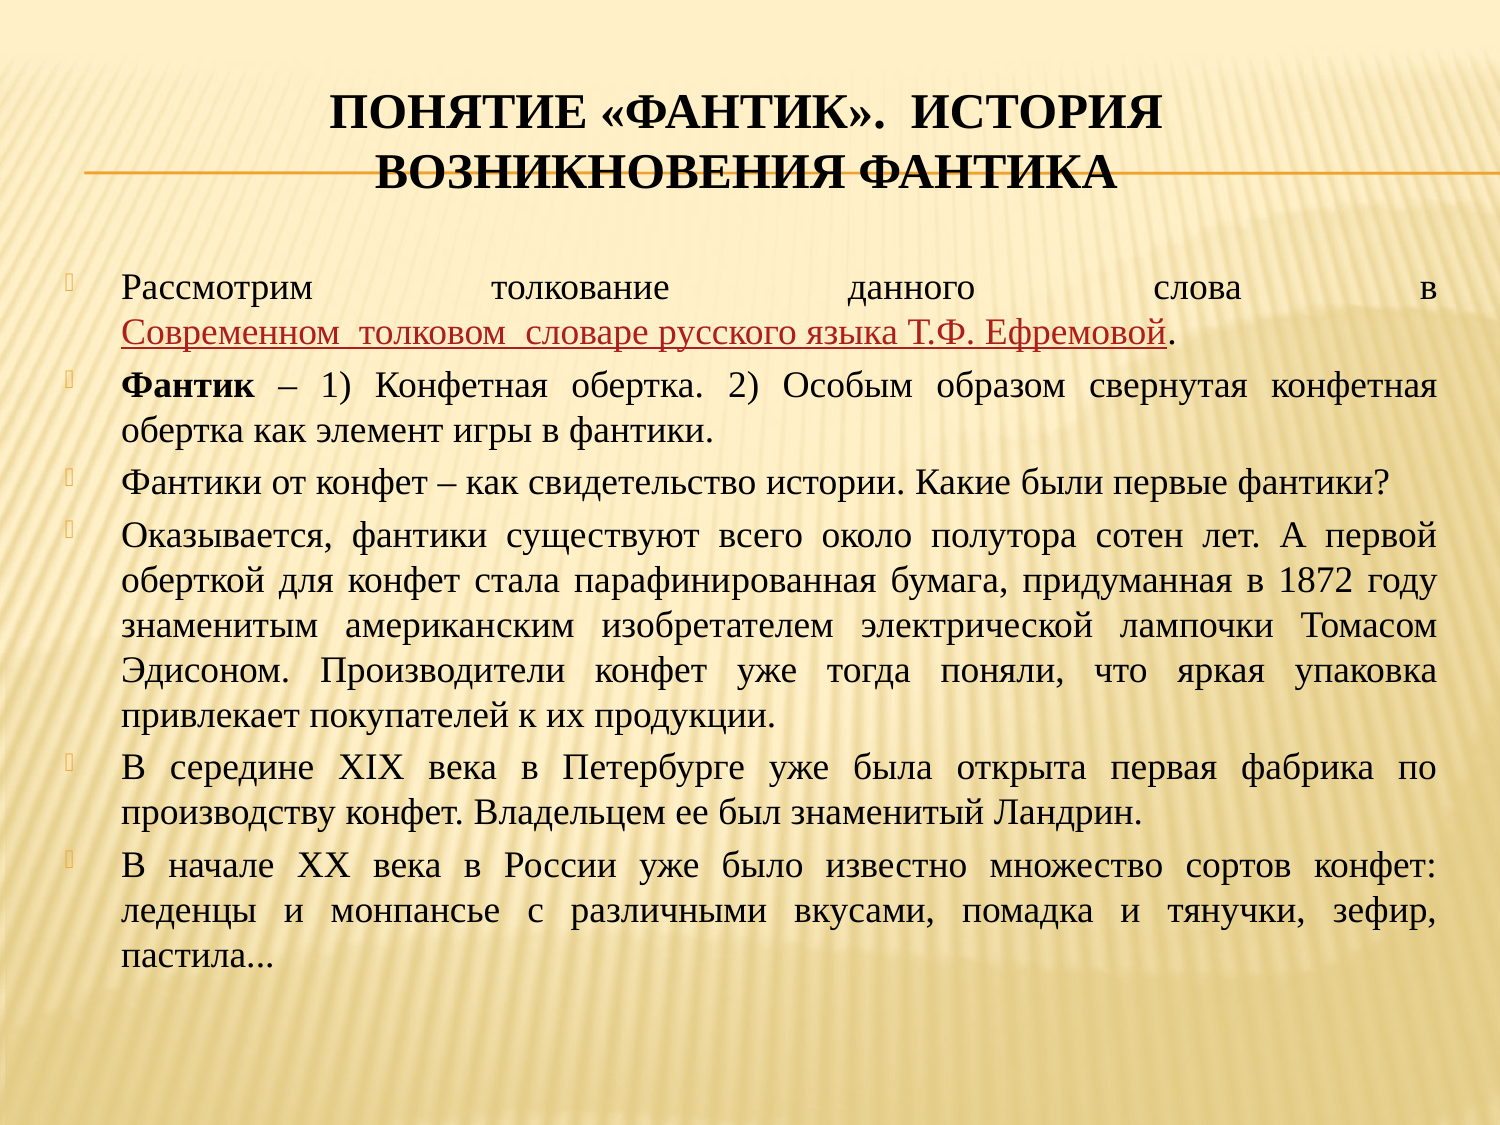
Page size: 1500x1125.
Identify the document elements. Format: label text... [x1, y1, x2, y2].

title Понятие «фантик». История возникновения фантика [75, 45, 1418, 233]
list Рассмотрим толкование данного слова в Современном толковом словаре русского языка Т.Ф. Ефремовой. Фантик – 1) Конфетная обертка. 2) Особым образом свернутая конфетная обертка как элемент игры в фантики. Фантики от конфет – как свидетельство истории. Какие были первые фантики? Оказывается, фантики существуют всего около полутора сотен лет. А первой оберт­кой для конфет стала парафини­рованная бумага, придуманная в 1872 году знаменитым американ­ским изобретателем электрической лампочки Томасом Эдисоном. Производители конфет уже тогда поняли, что яркая упаковка привлекает покупателей к их продукции. В середине XIX века в Петербурге уже была открыта первая фабрика по производству конфет. Владельцем ее был знаменитый Ландрин. В начале ХХ века в России уже было известно множество сортов конфет: леденцы и монпансье с различными вкусами, помадка и тянучки, зефир, пастила... [50, 254, 1454, 998]
